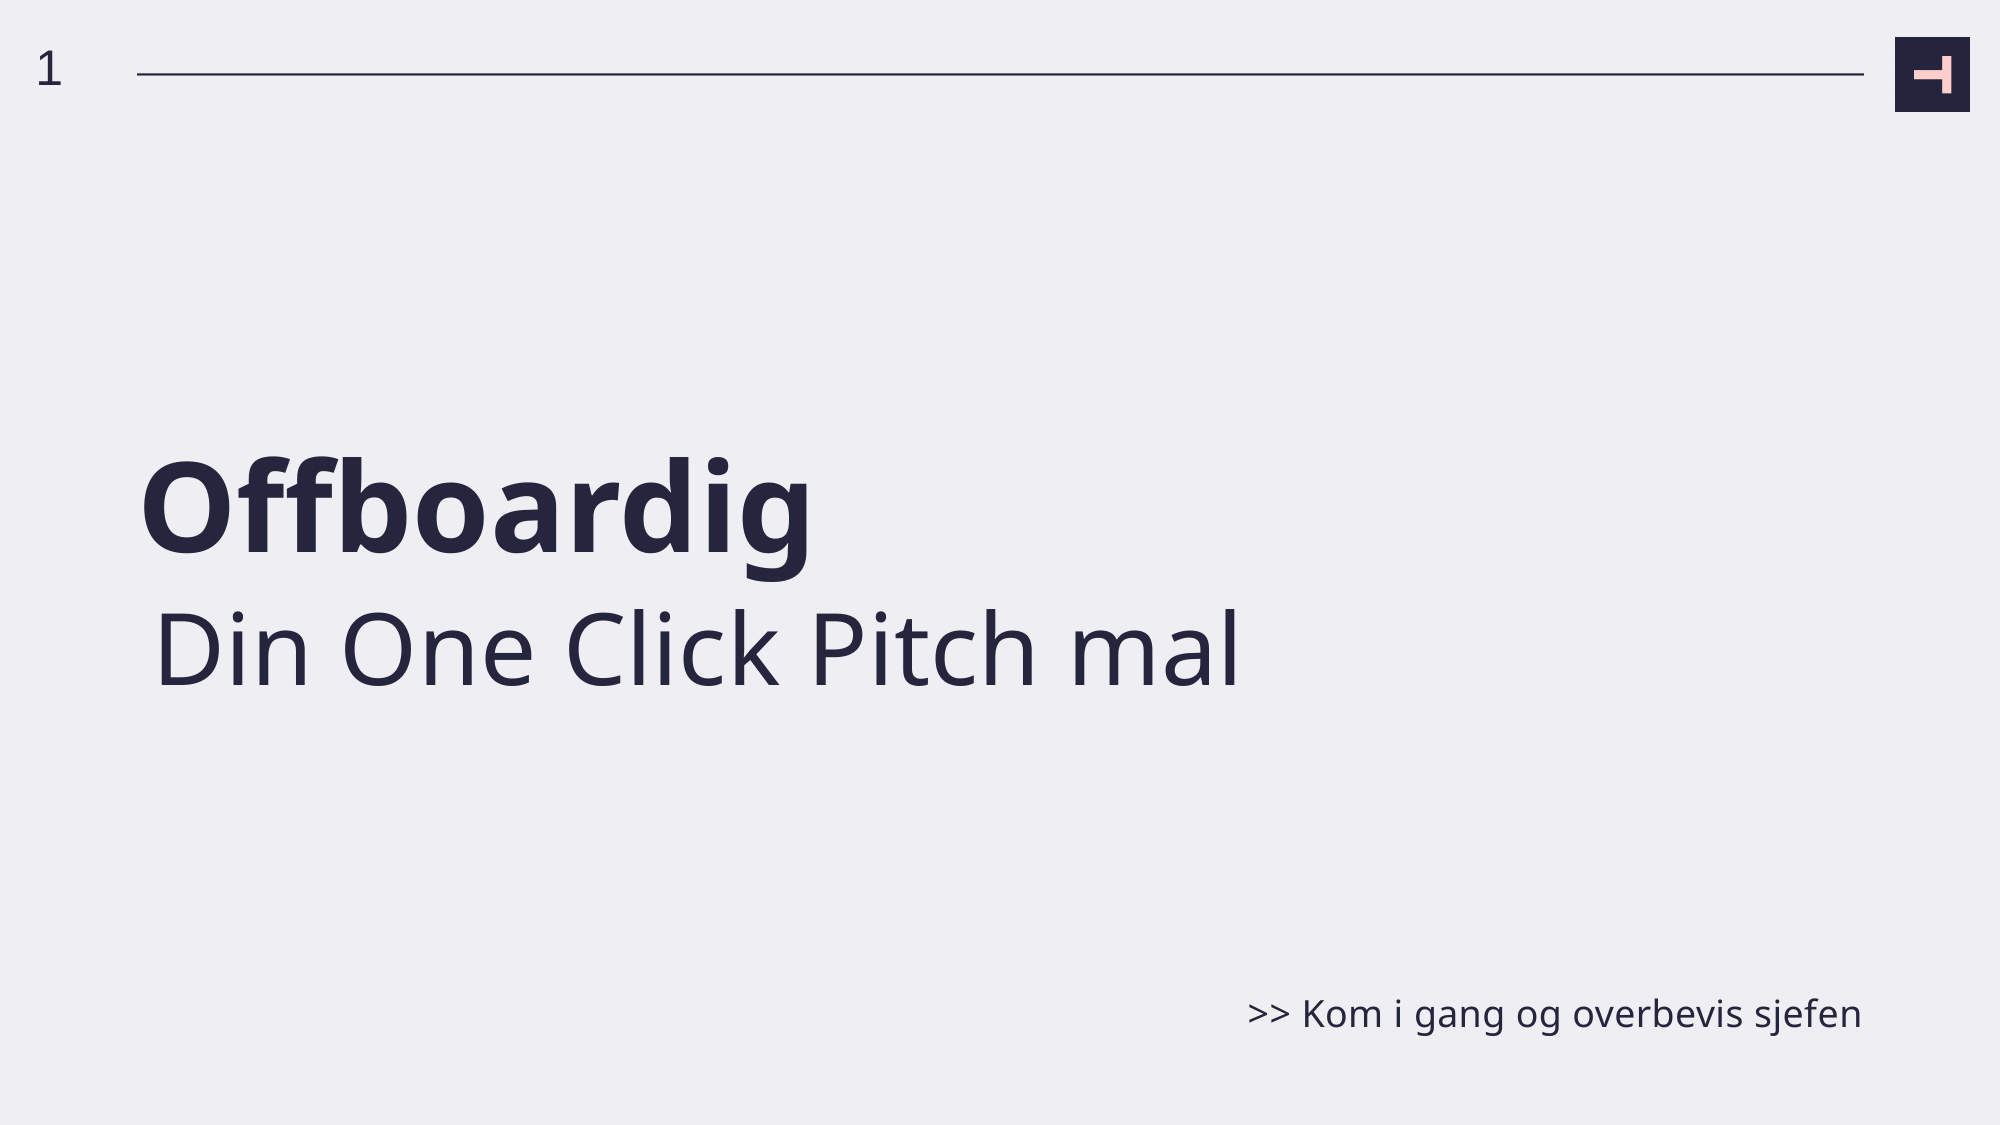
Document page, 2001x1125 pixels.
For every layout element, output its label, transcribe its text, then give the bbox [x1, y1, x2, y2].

text_box Offboardig [137, 469, 1882, 603]
text_box >> Kom i gang og overbevis sjefen [1247, 975, 1909, 1036]
picture [1895, 37, 1970, 112]
text_box Din One Click Pitch mal [137, 603, 1638, 762]
slide_number 1 [35, 35, 138, 96]
